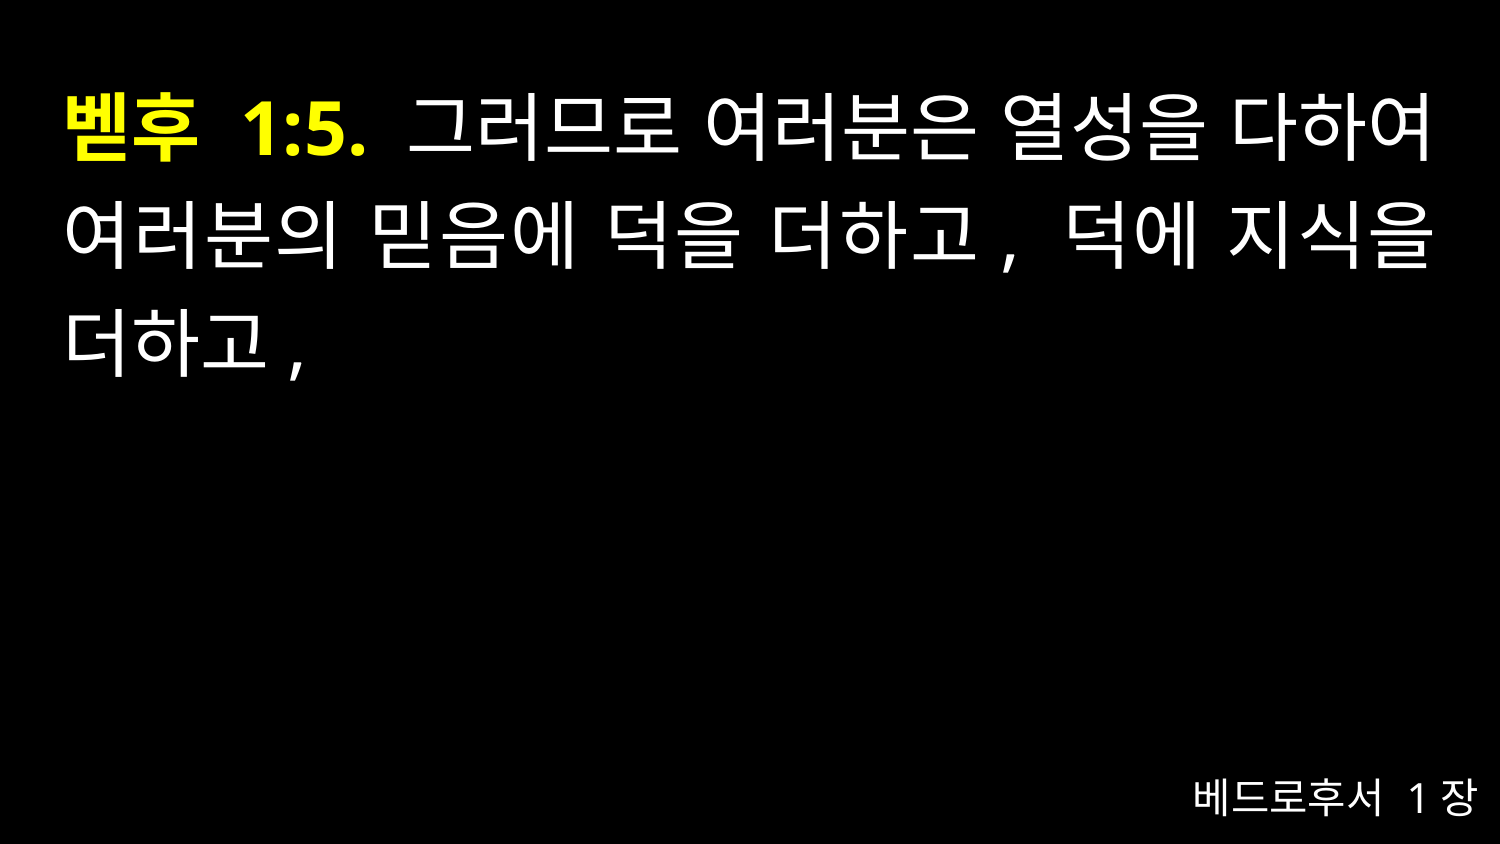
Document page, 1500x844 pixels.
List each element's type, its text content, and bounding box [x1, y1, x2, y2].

subtitle 베드로후서 1장 [916, 770, 1500, 844]
title 벧후 1:5. 그러므로 여러분은 열성을 다하여 여러분의 믿음에 덕을 더하고, 덕에 지식을 더하고, [0, 0, 1500, 844]
